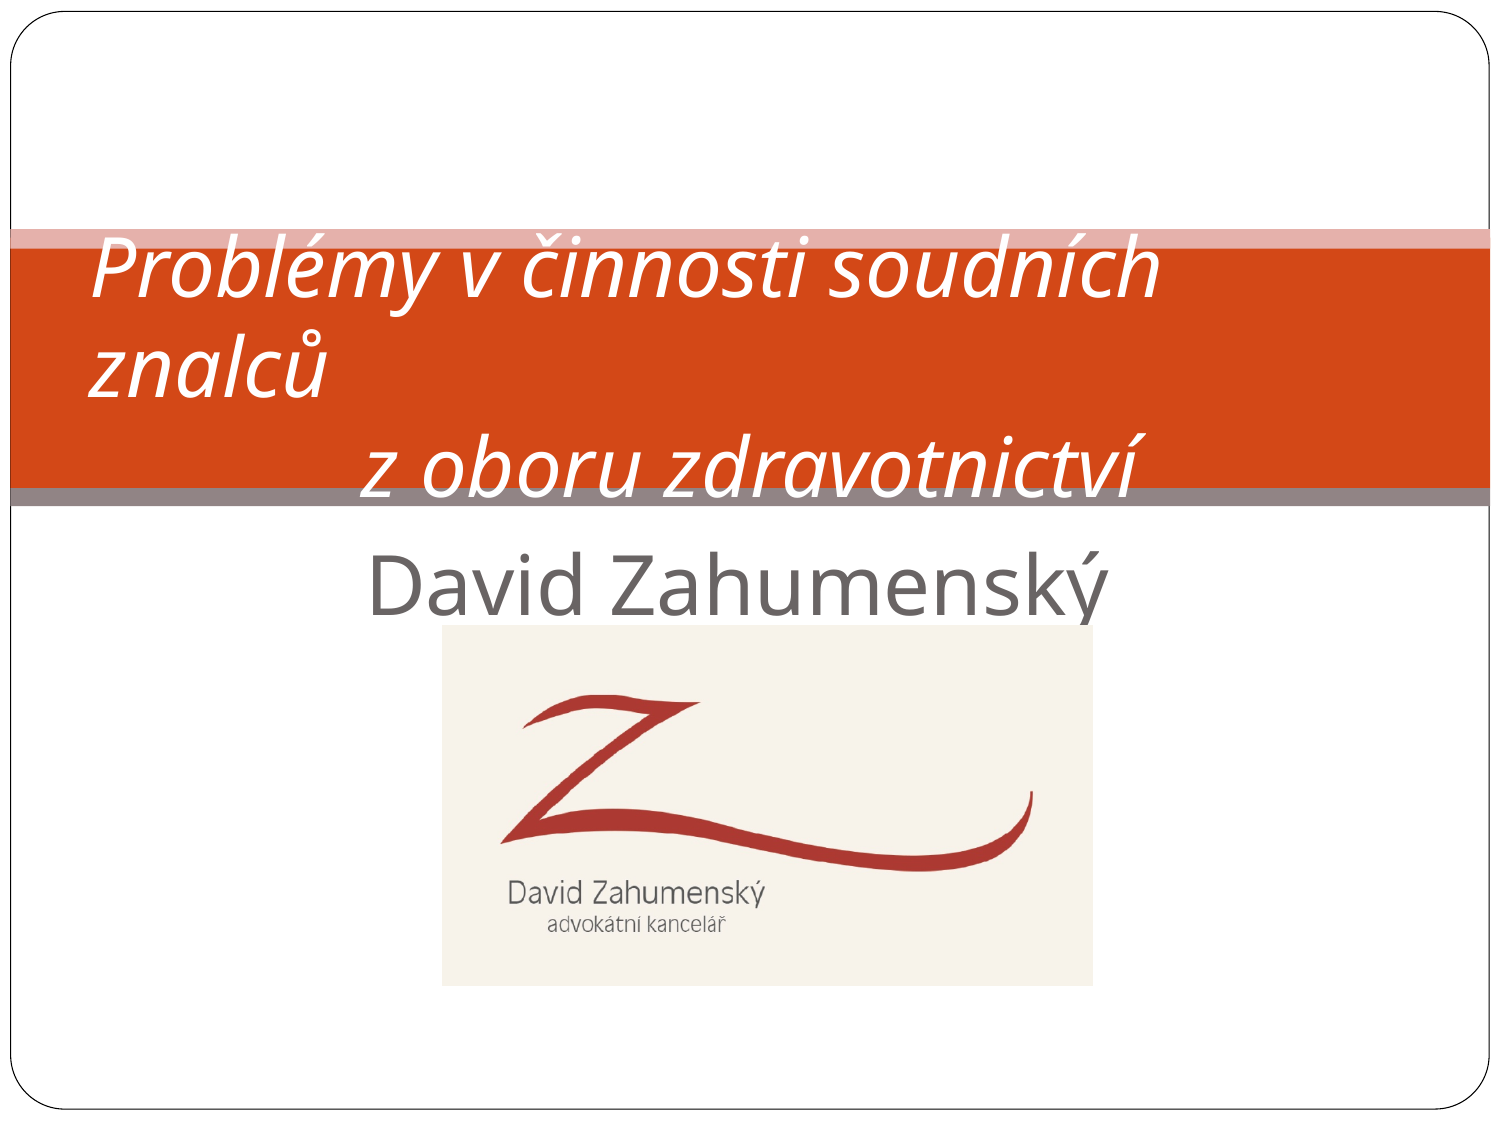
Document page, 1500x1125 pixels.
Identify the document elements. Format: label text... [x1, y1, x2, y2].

picture [442, 624, 1093, 986]
text_box Problémy v činnosti soudních znalců z oboru zdravotnictví [75, 246, 1425, 488]
text_box David Zahumenský [212, 525, 1263, 929]
